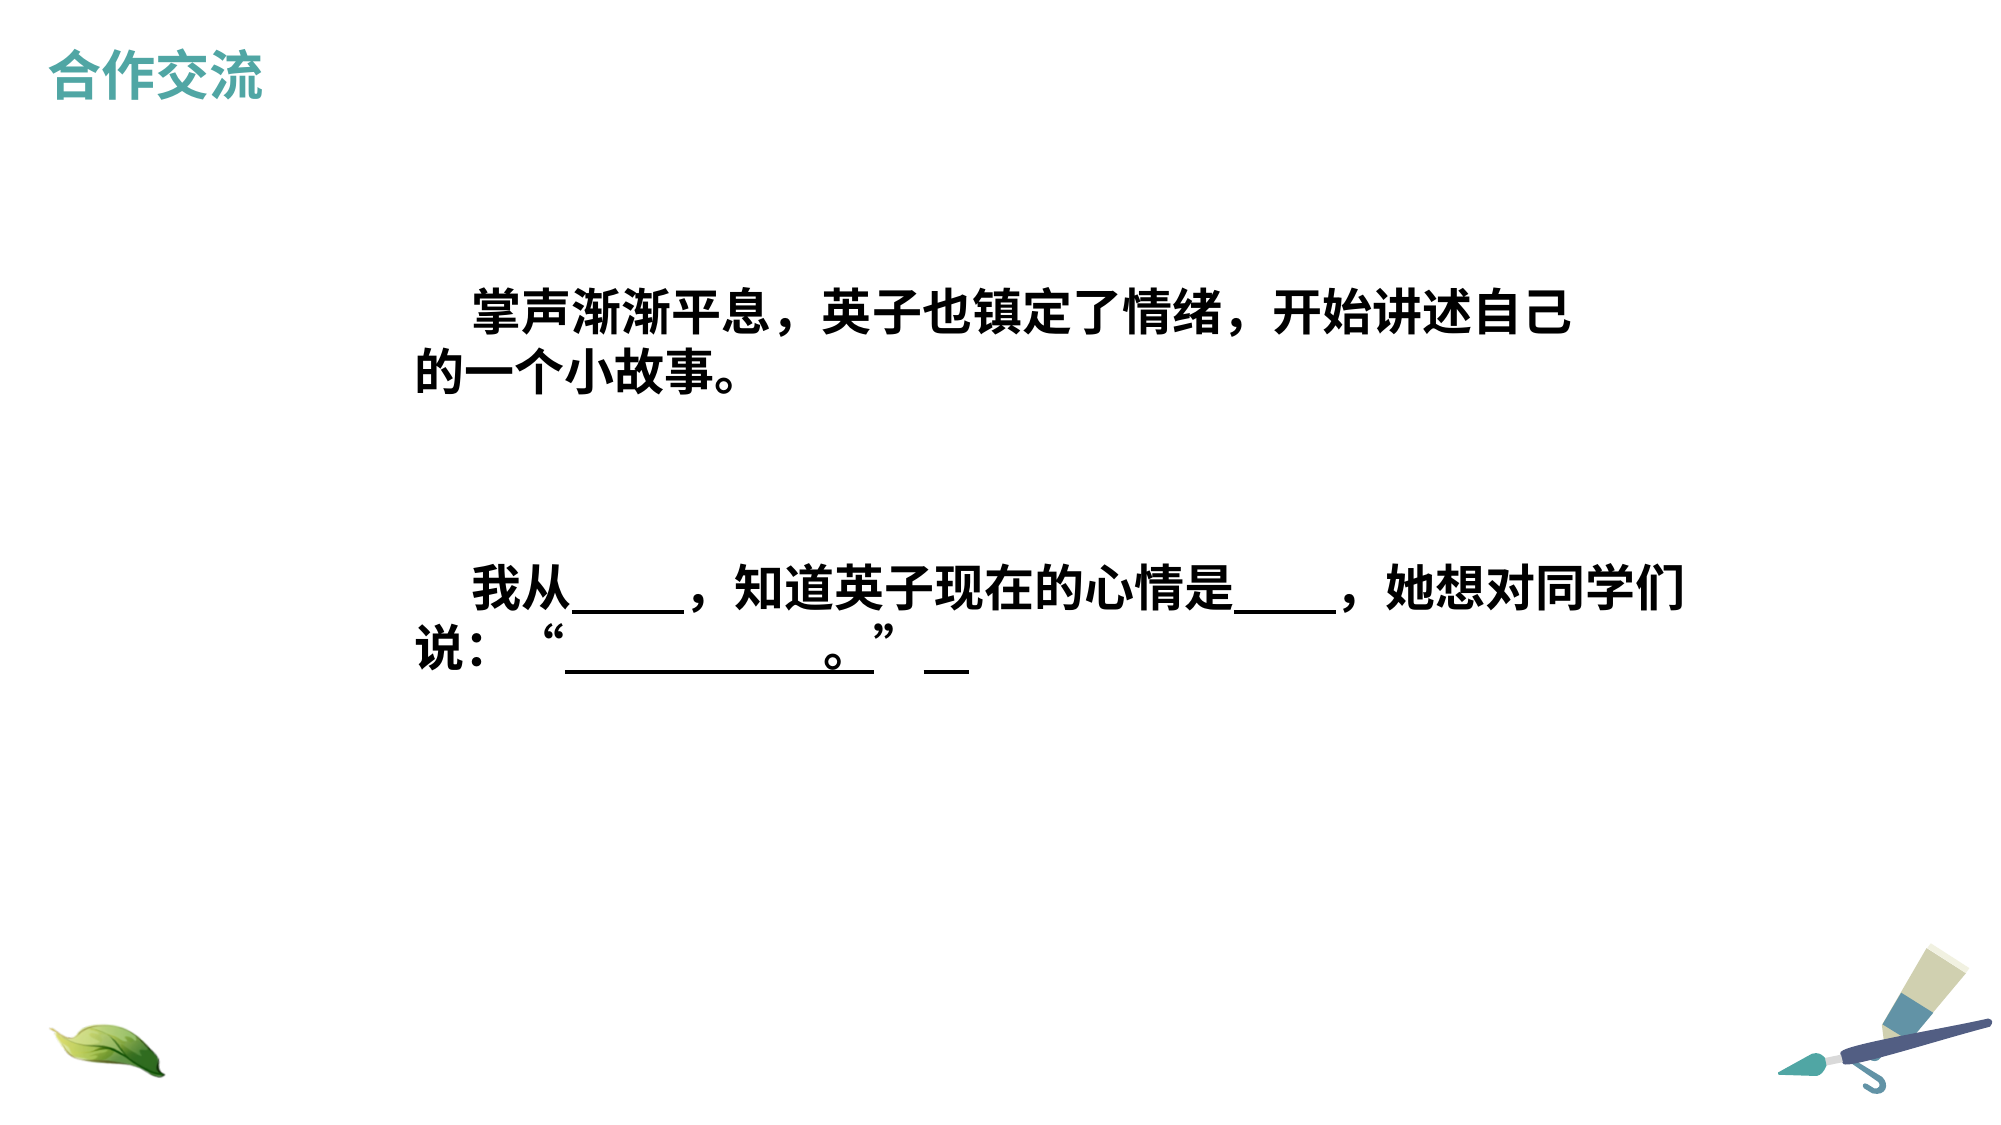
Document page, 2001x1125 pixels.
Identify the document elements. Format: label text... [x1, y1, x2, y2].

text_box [1811, 945, 1974, 1125]
text_box 我从 ，知道英子现在的心情是 ，她想对同学们说：“ 。” [400, 488, 1712, 684]
picture [43, 1010, 171, 1092]
text_box 掌声渐渐平息，英子也镇定了情绪，开始讲述自己的一个小故事。 [400, 272, 1591, 408]
text_box 合作交流 [32, 33, 347, 114]
